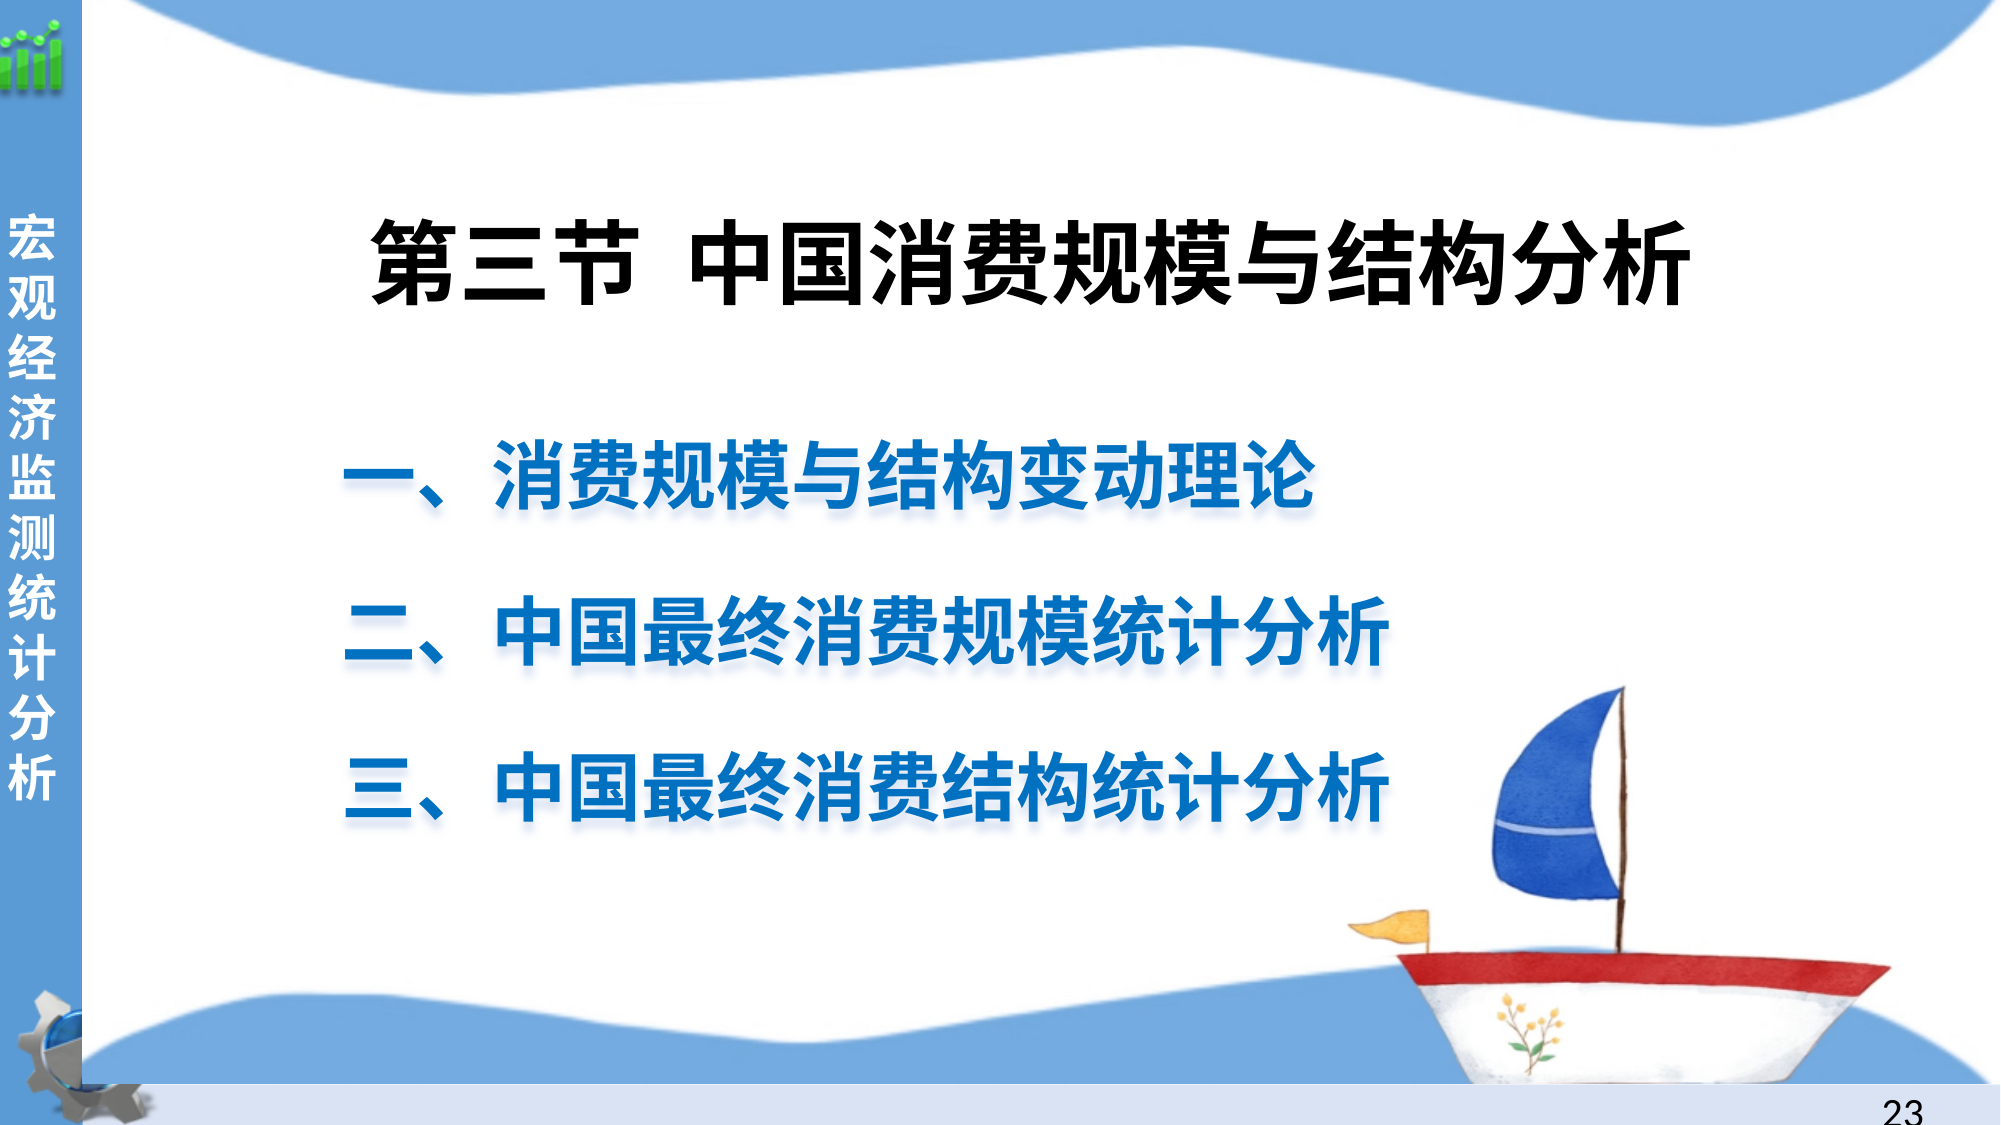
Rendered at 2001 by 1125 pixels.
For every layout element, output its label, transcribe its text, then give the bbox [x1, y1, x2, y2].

text_box 宏观经济监测统计分析 [0, 167, 69, 846]
picture [0, 0, 2001, 1125]
text_box 宏观经济统计分析与写作 [0, 116, 72, 891]
slide_number 22 [1786, 1085, 1940, 1125]
